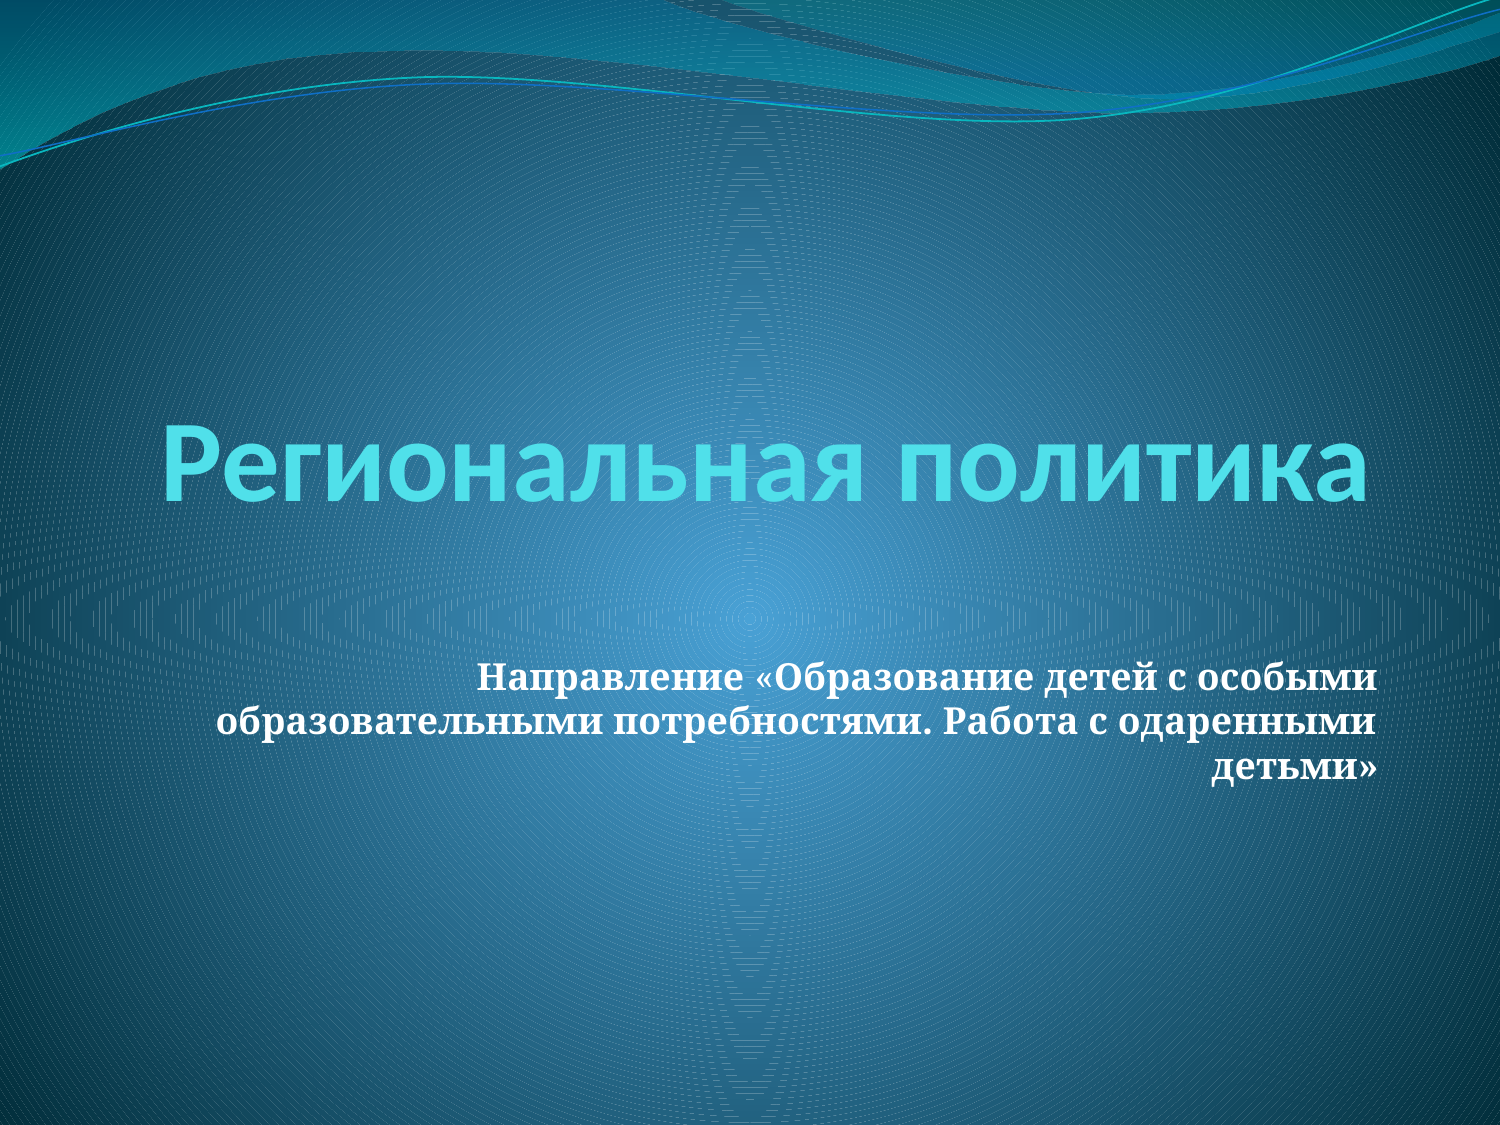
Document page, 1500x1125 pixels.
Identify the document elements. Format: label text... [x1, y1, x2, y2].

subtitle Направление «Образование детей с особыми образовательными потребностями. Работа с одаренными детьми» [112, 645, 1388, 796]
title Региональная политика [87, 224, 1376, 525]
